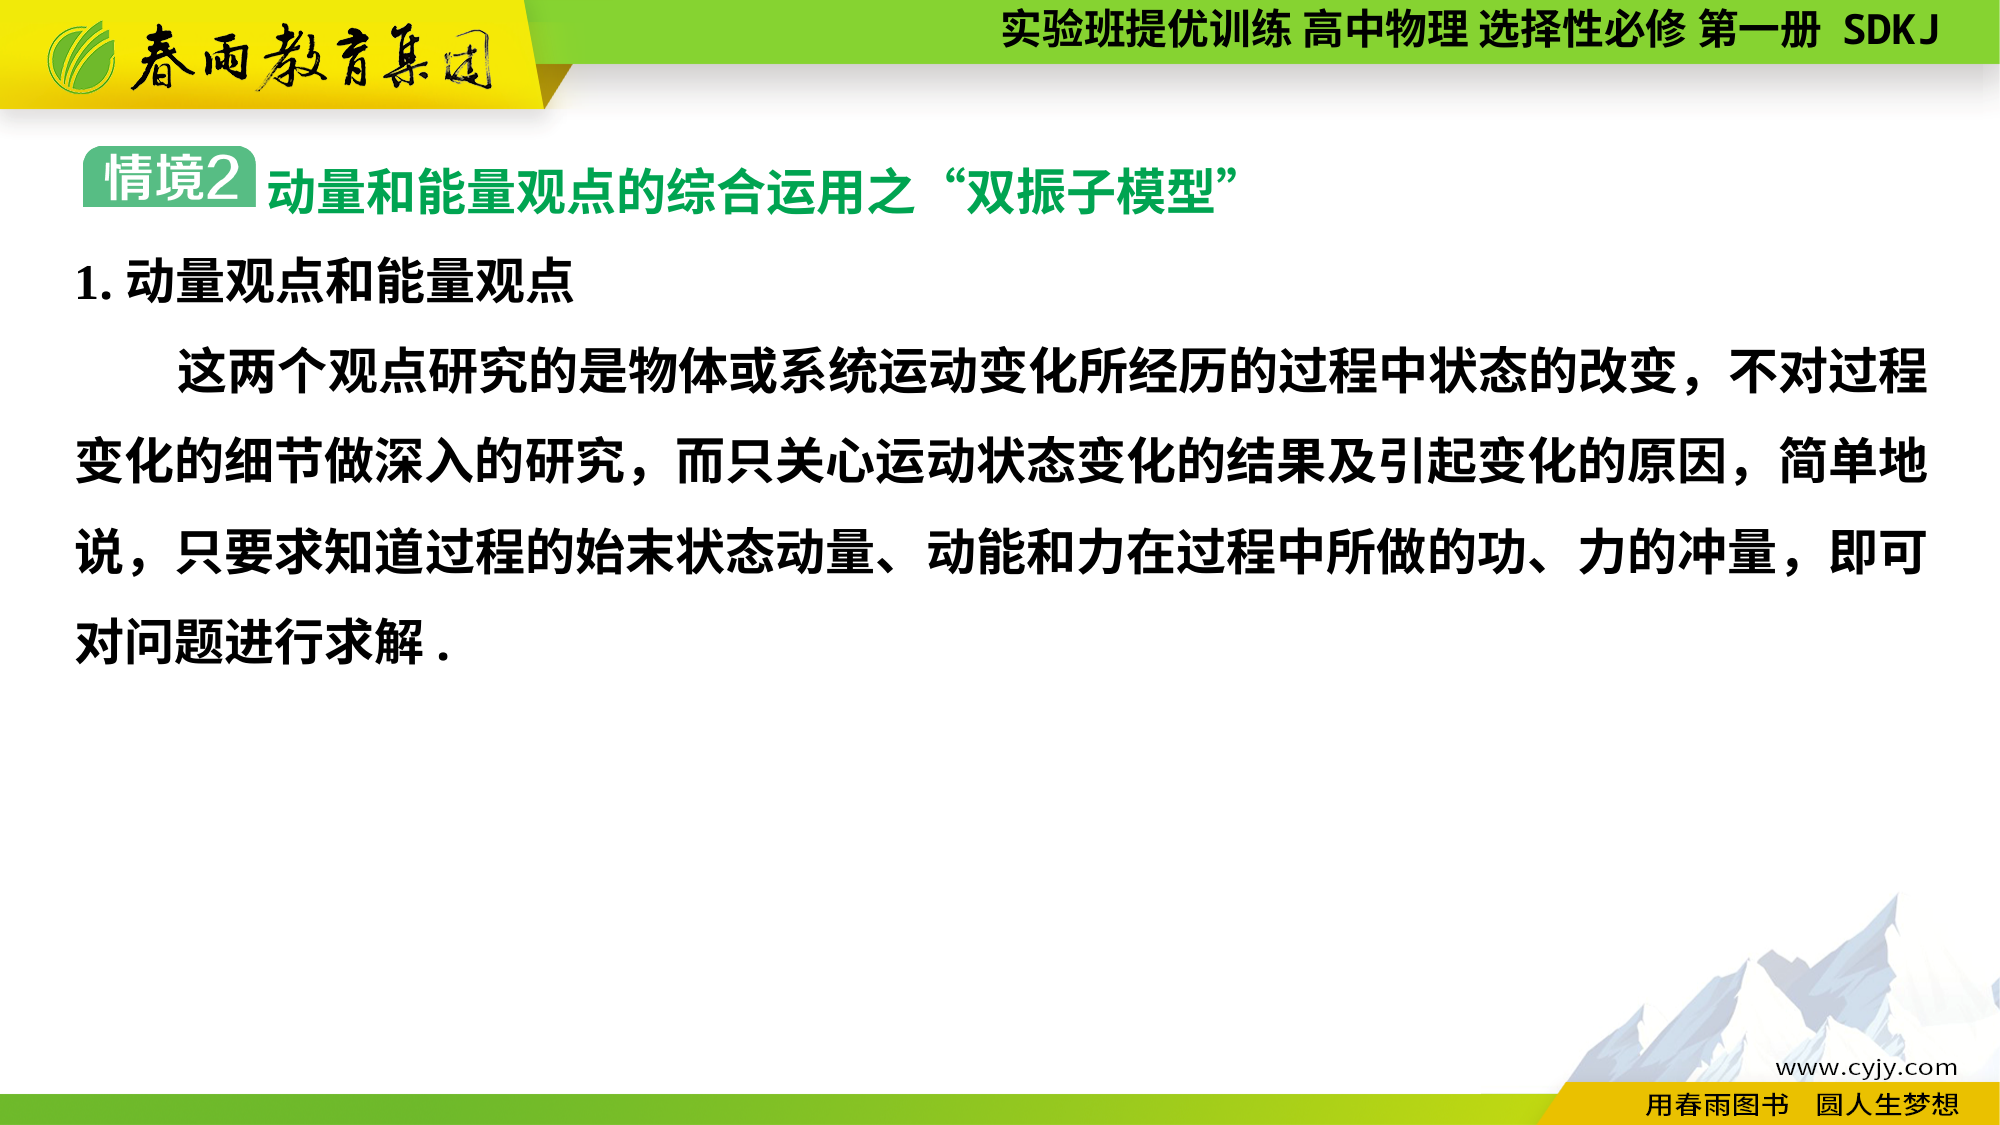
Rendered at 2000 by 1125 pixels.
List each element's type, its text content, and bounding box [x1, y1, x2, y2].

list 动量和能量观点的综合运用之“双振子模型” 1.动量观点和能量观点 这两个观点研究的是物体或系统运动变化所经历的过程中状态的改变，不对过程变化的细节做深入的研究，而只关心运动状态变化的结果及引起变化的原因，简单地说，只要求知道过程的始末状态动量、动能和力在过程中所做的功、力的冲量，即可对问题进行求解. [59, 122, 1944, 683]
picture [0, 0, 2000, 1125]
